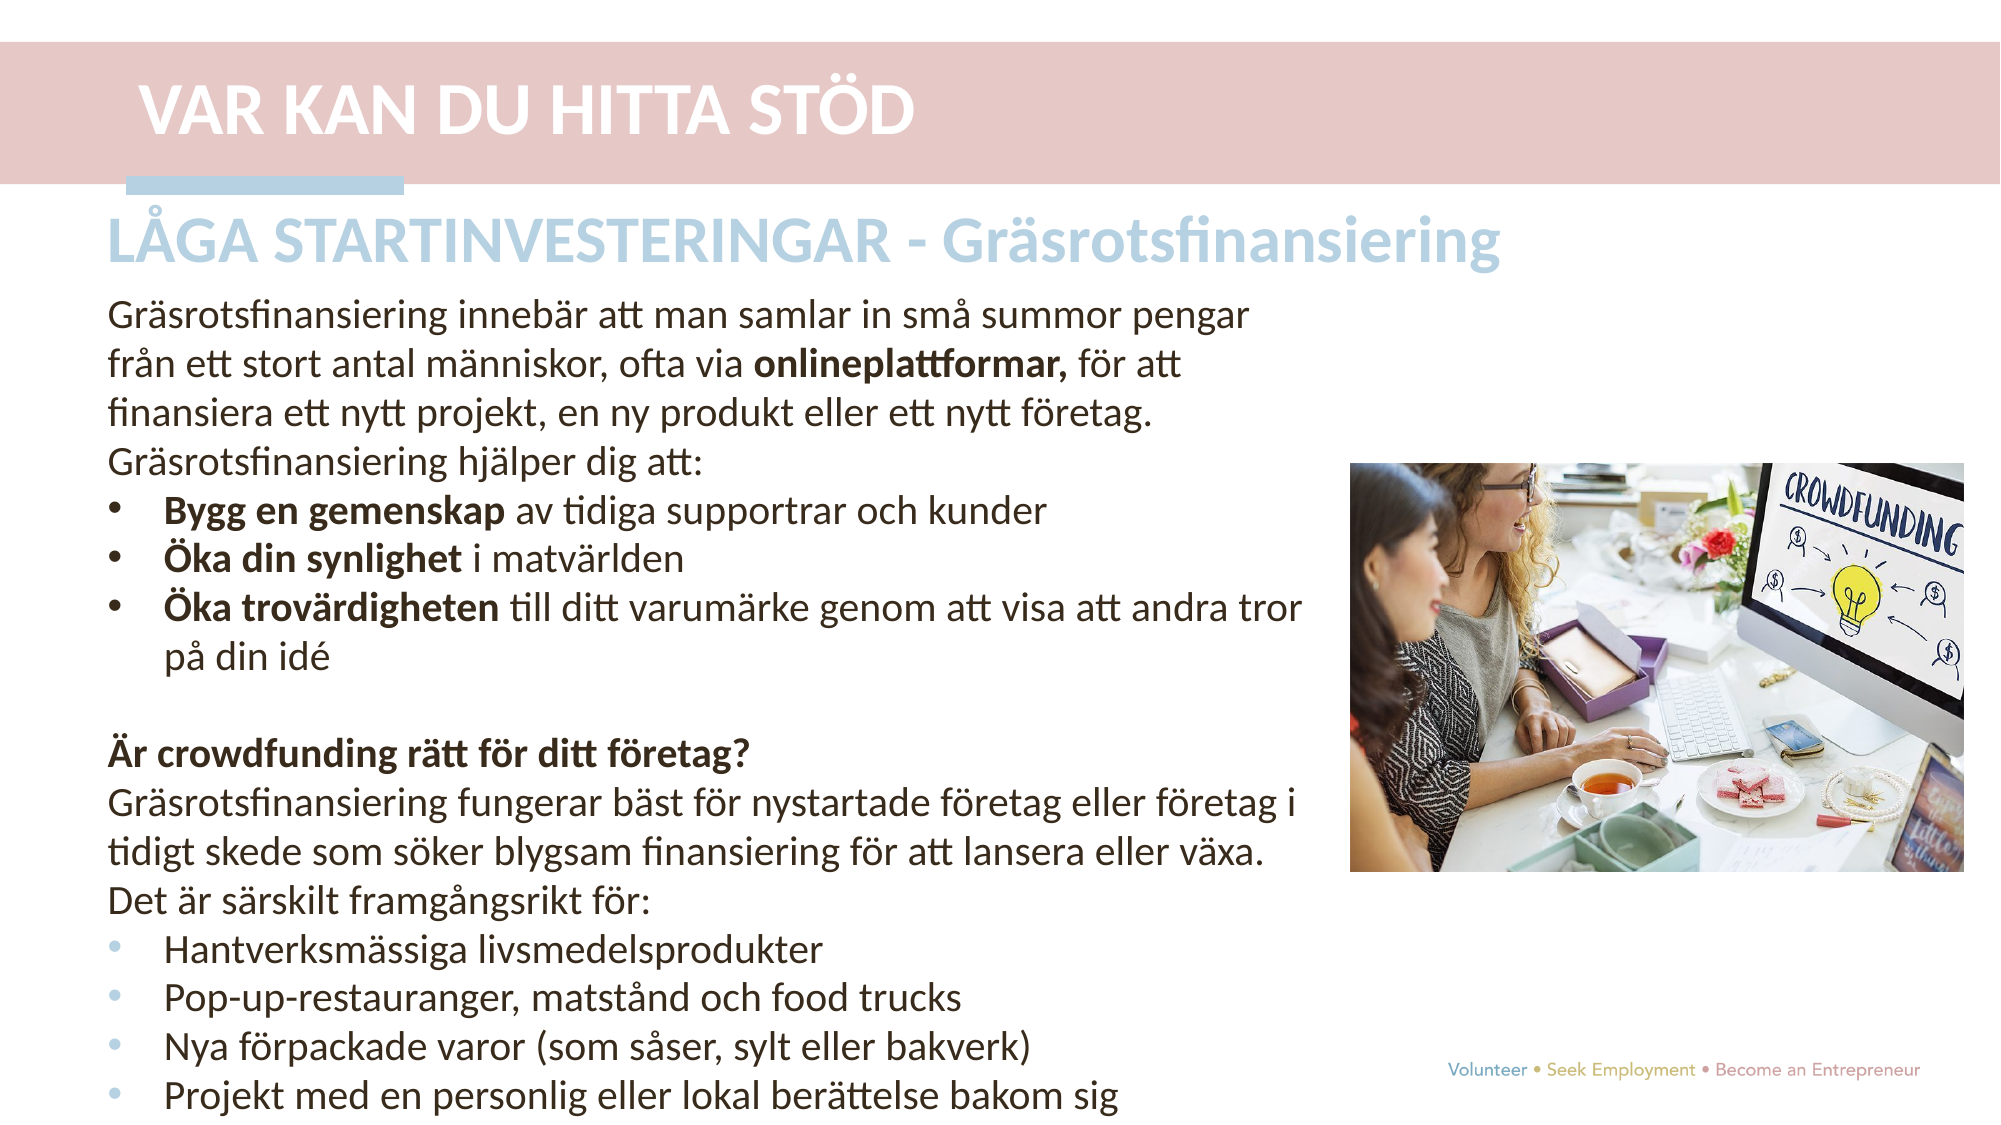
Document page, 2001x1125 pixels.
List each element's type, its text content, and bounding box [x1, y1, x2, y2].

picture [1418, 1046, 1971, 1103]
list LÄSNING FÖR DJUPARE LÄRANDE [121, 280, 1920, 1020]
picture [1350, 463, 1964, 872]
list VAR KAN DU HITTA STÖD [123, 51, 1913, 170]
text_box Gräsrotsfinansiering innebär att man samlar in små summor pengar från ett stort antal människor, ofta via onlineplattformar, för att finansiera ett nytt projekt, en ny produkt eller ett nytt företag. Gräsrotsfinansiering hjälper dig att: Bygg en gemenskap av tidiga supportrar och kunder Öka din synlighet i matvärlden Öka trovärdigheten till ditt varumärke genom att visa att andra tror på din idé Är crowdfunding rätt för ditt företag? Gräsrotsfinansiering fungerar bäst för nystartade företag eller företag i tidigt skede som söker blygsam finansiering för att lansera eller växa. Det är särskilt framgångsrikt för: Hantverksmässiga livsmedelsprodukter Pop-up-restauranger, matstånd och food trucks Nya förpackade varor (som såser, sylt eller bakverk) Projekt med en personlig eller lokal berättelse bakom sig [92, 281, 1337, 798]
text_box LÅGA STARTINVESTERINGAR - Gräsrotsfinansiering [92, 207, 1920, 280]
